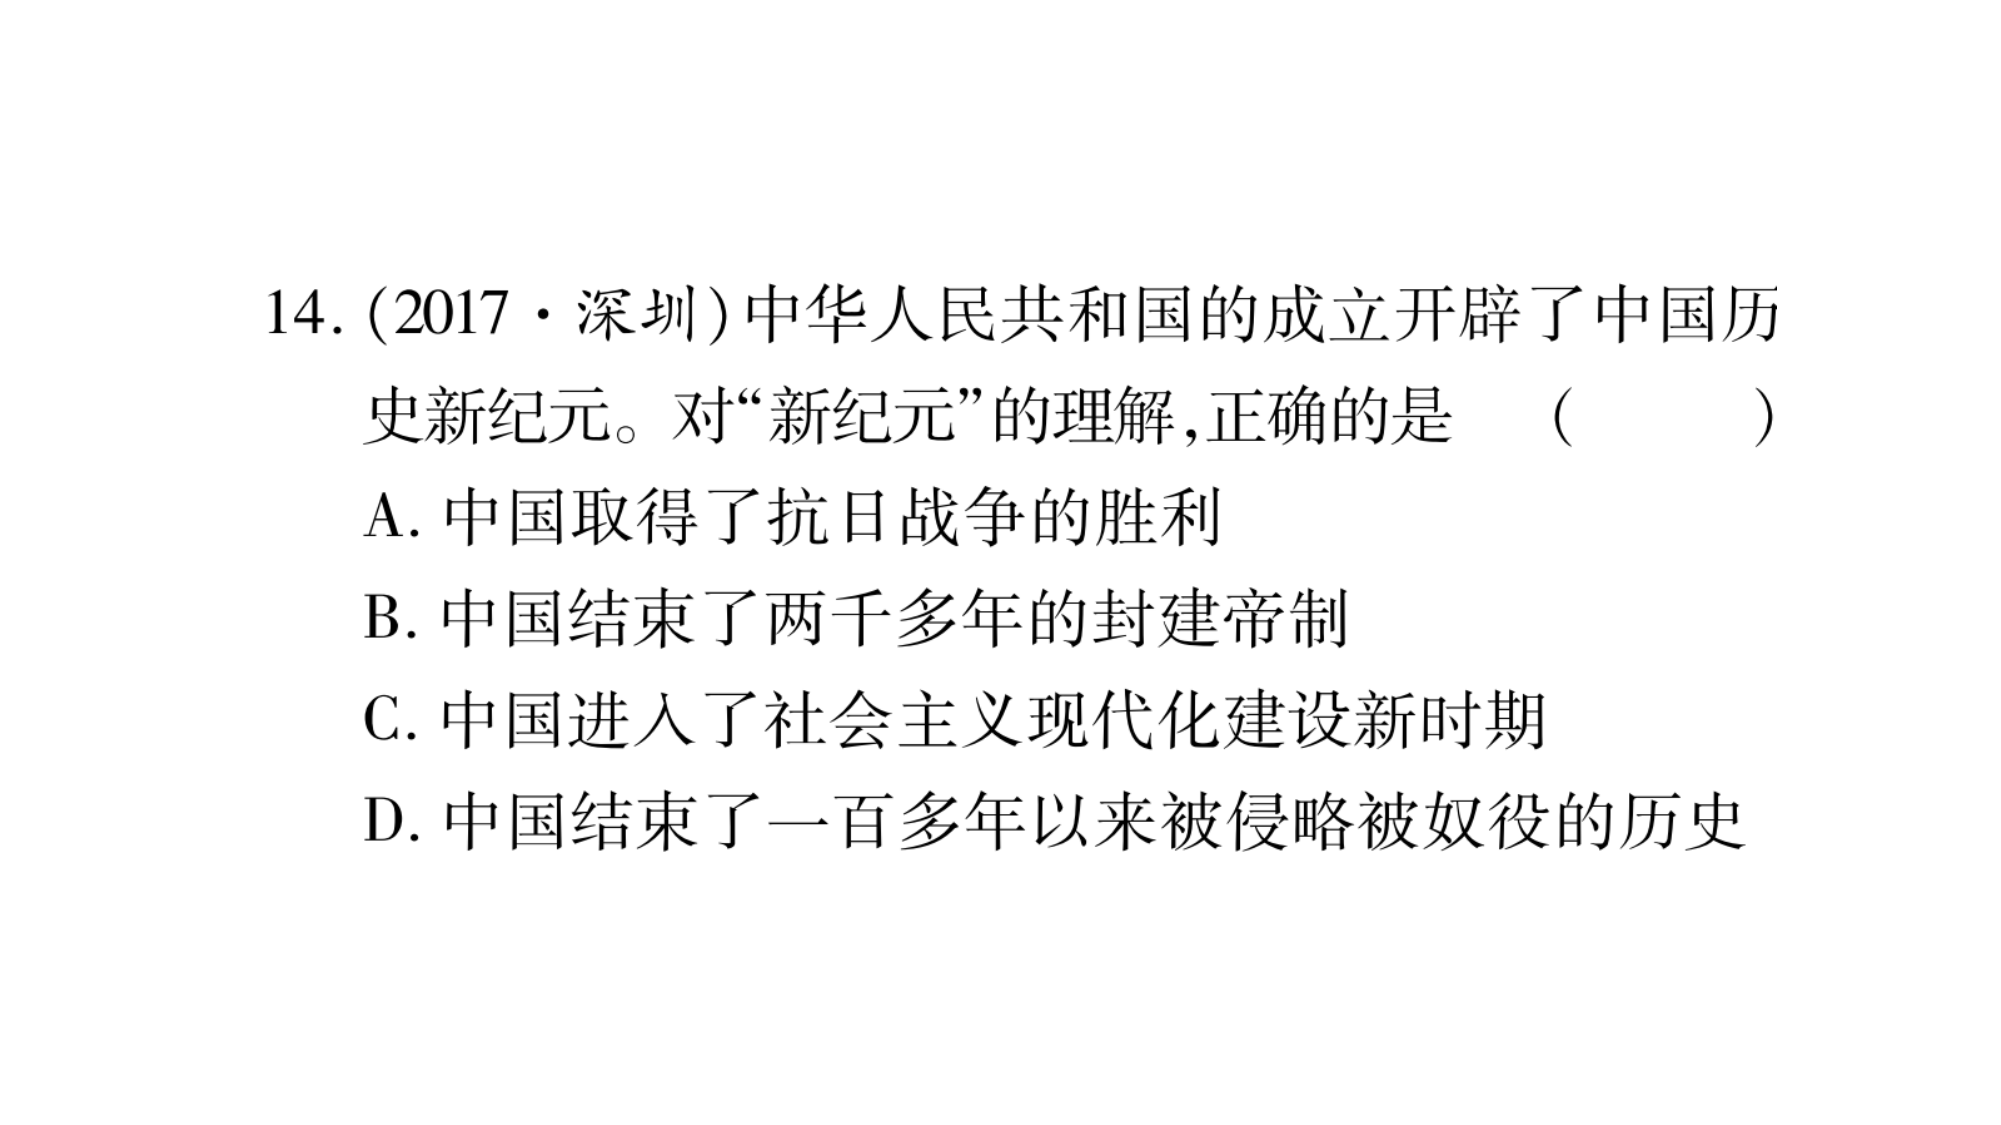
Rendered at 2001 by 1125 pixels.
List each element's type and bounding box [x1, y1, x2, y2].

picture [223, 253, 1777, 872]
